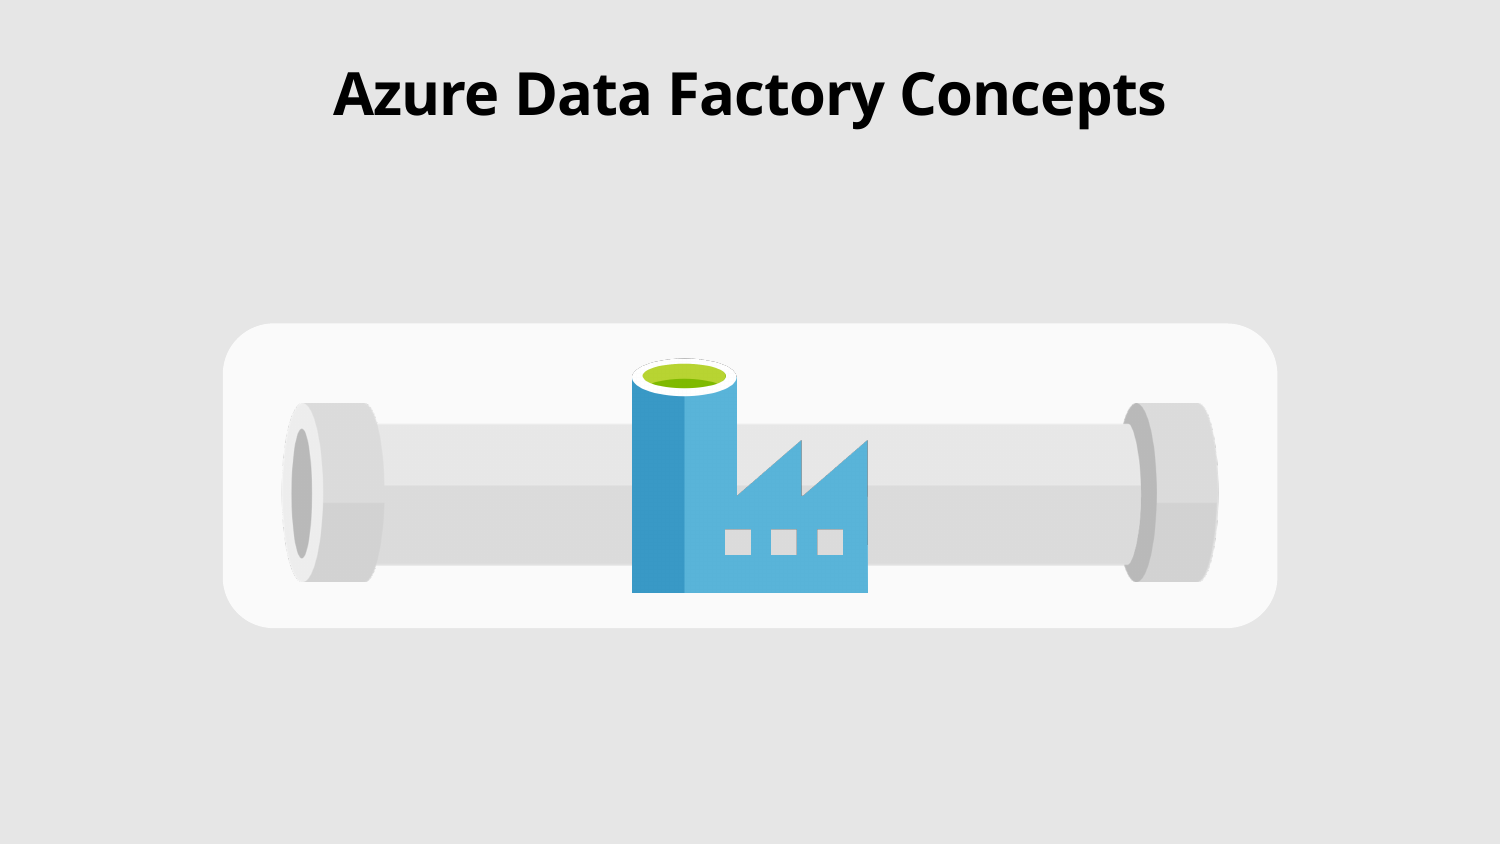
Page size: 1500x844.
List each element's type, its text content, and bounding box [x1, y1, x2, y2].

title Azure Data Factory Concepts [70, 56, 1430, 127]
text_box [221, 322, 1279, 629]
picture [281, 358, 1219, 594]
